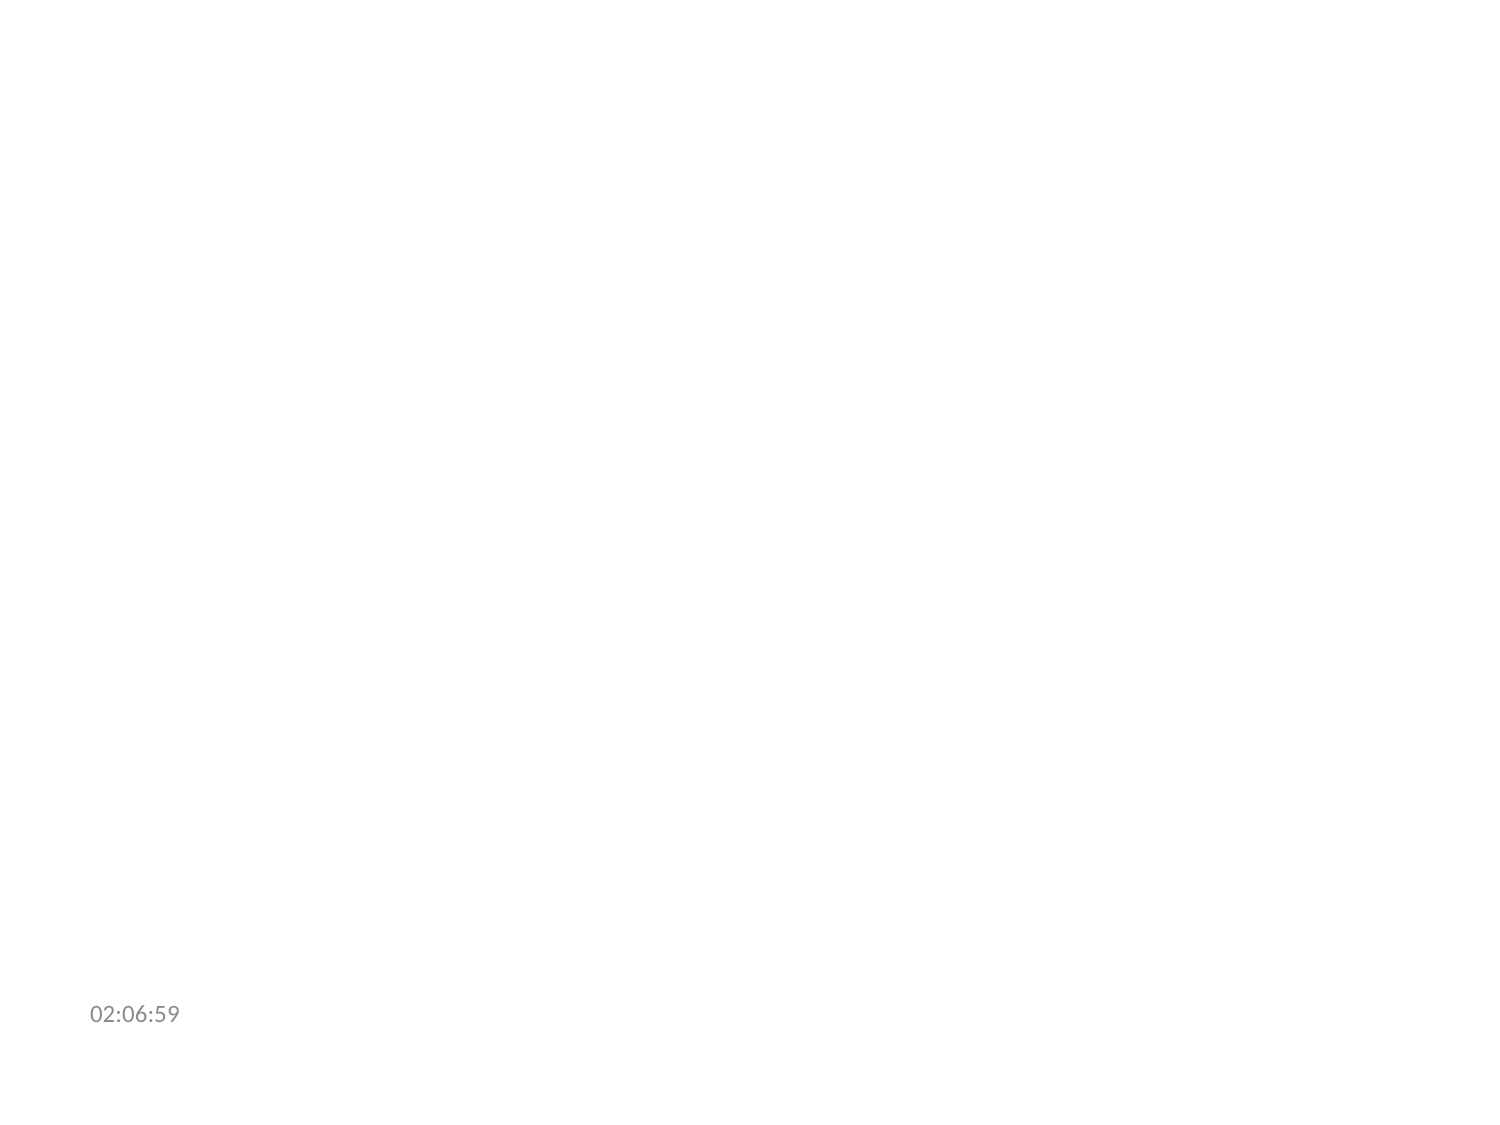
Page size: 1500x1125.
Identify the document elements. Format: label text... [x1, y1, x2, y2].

text_box 15:35:09 [75, 982, 425, 1043]
